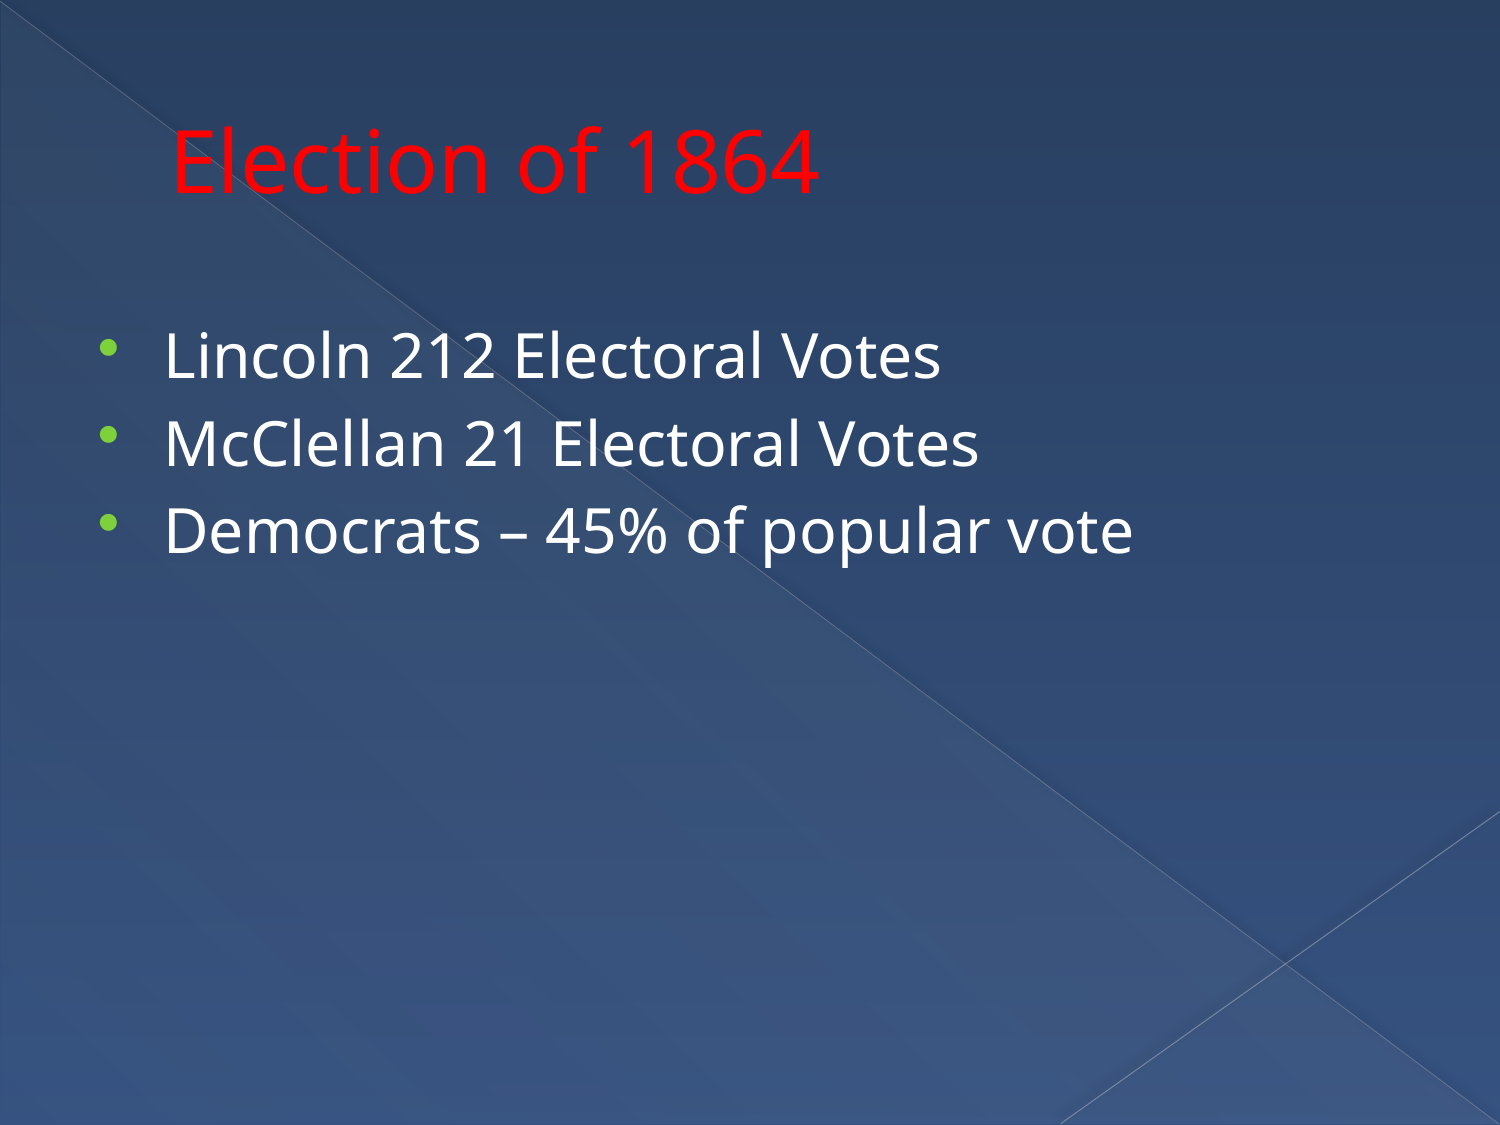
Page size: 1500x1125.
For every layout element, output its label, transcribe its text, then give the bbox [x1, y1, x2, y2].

list Lincoln 212 Electoral Votes McClellan 21 Electoral Votes Democrats – 45% of popular vote [75, 308, 1425, 1059]
title Election of 1864 [75, 43, 1425, 274]
